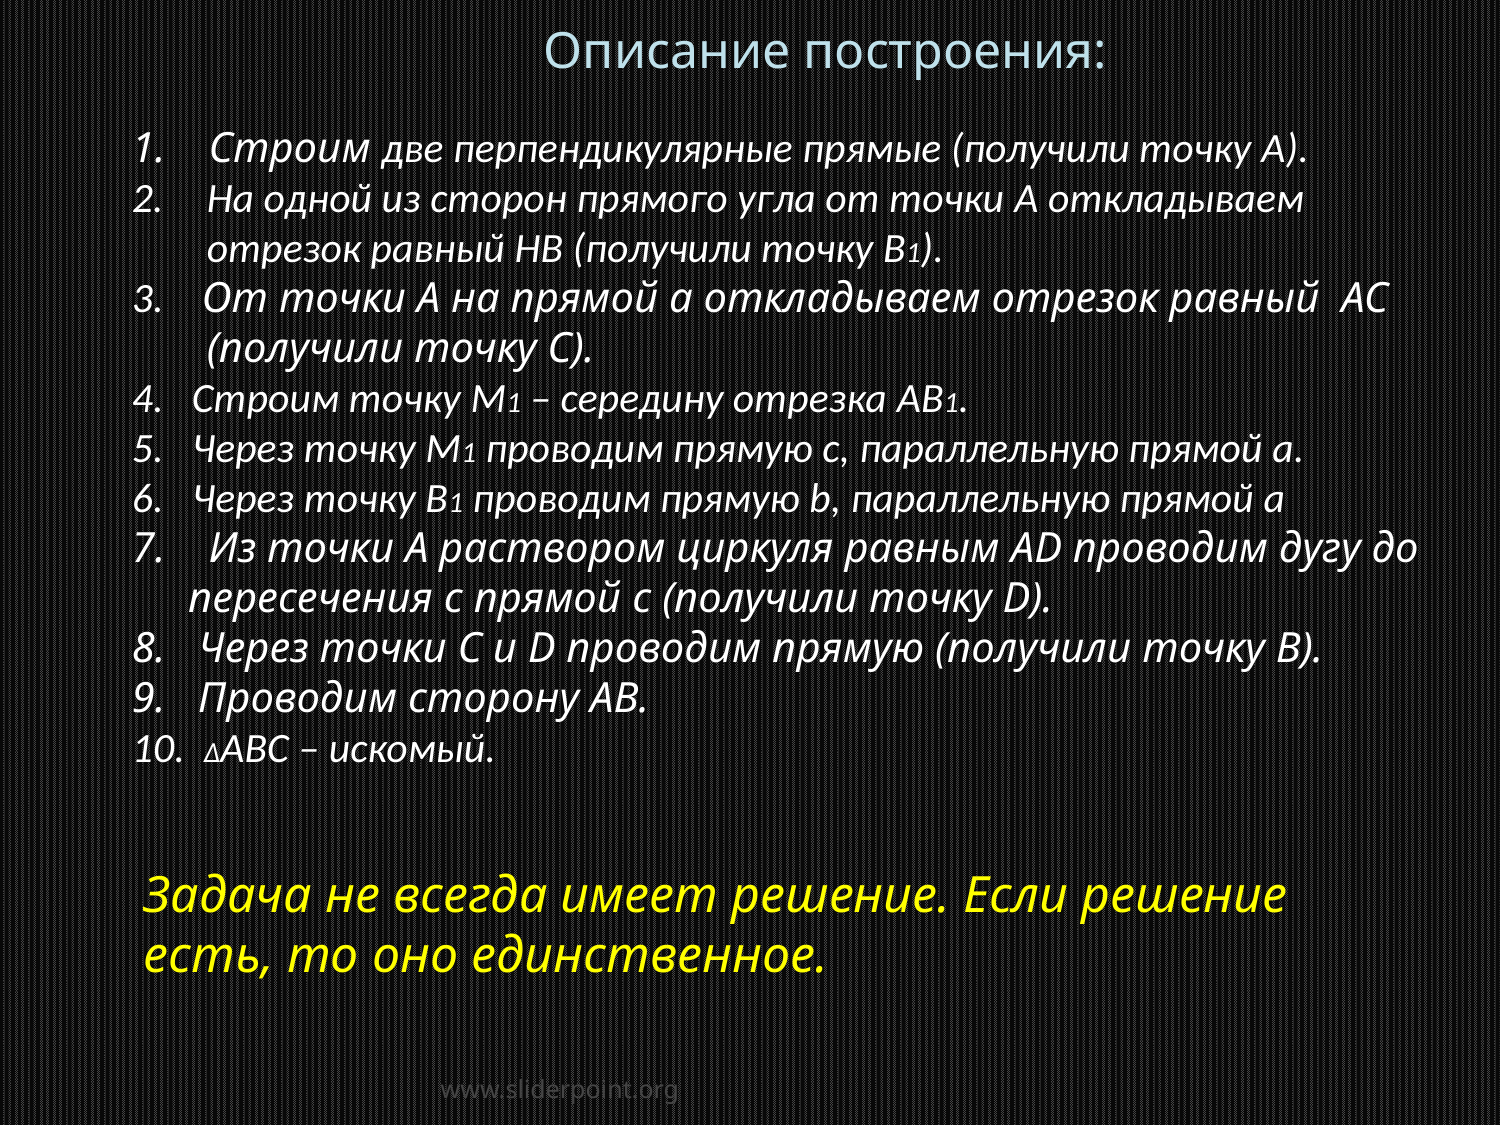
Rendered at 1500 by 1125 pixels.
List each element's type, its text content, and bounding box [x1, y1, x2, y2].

text_box Задача не всегда имеет решение. Если решение есть, то оно единственное. [128, 855, 1395, 991]
footer www.sliderpoint.org [433, 1062, 1337, 1108]
text_box Описание построения: [529, 11, 1123, 87]
text_box 1. Строим две перпендикулярные прямые (получили точку A). На одной из сторон прямого угла от точки A откладываем отрезок равный HB (получили точку B1). 3. От точки A на прямой a откладываем отрезок равный AC (получили точку C). 4. Строим точку M1 – середину отрезка AB1. 5. Через точку M1 проводим прямую c, параллельную прямой a. 6. Через точку B1 проводим прямую b, параллельную прямой a 7. Из точки A раствором циркуля равным AD проводим дугу до пересечения с прямой c (получили точку D). 8. Через точки C и D проводим прямую (получили точку B). 9. Проводим сторону AB. 10. ∆ABC – искомый. [117, 113, 1453, 779]
